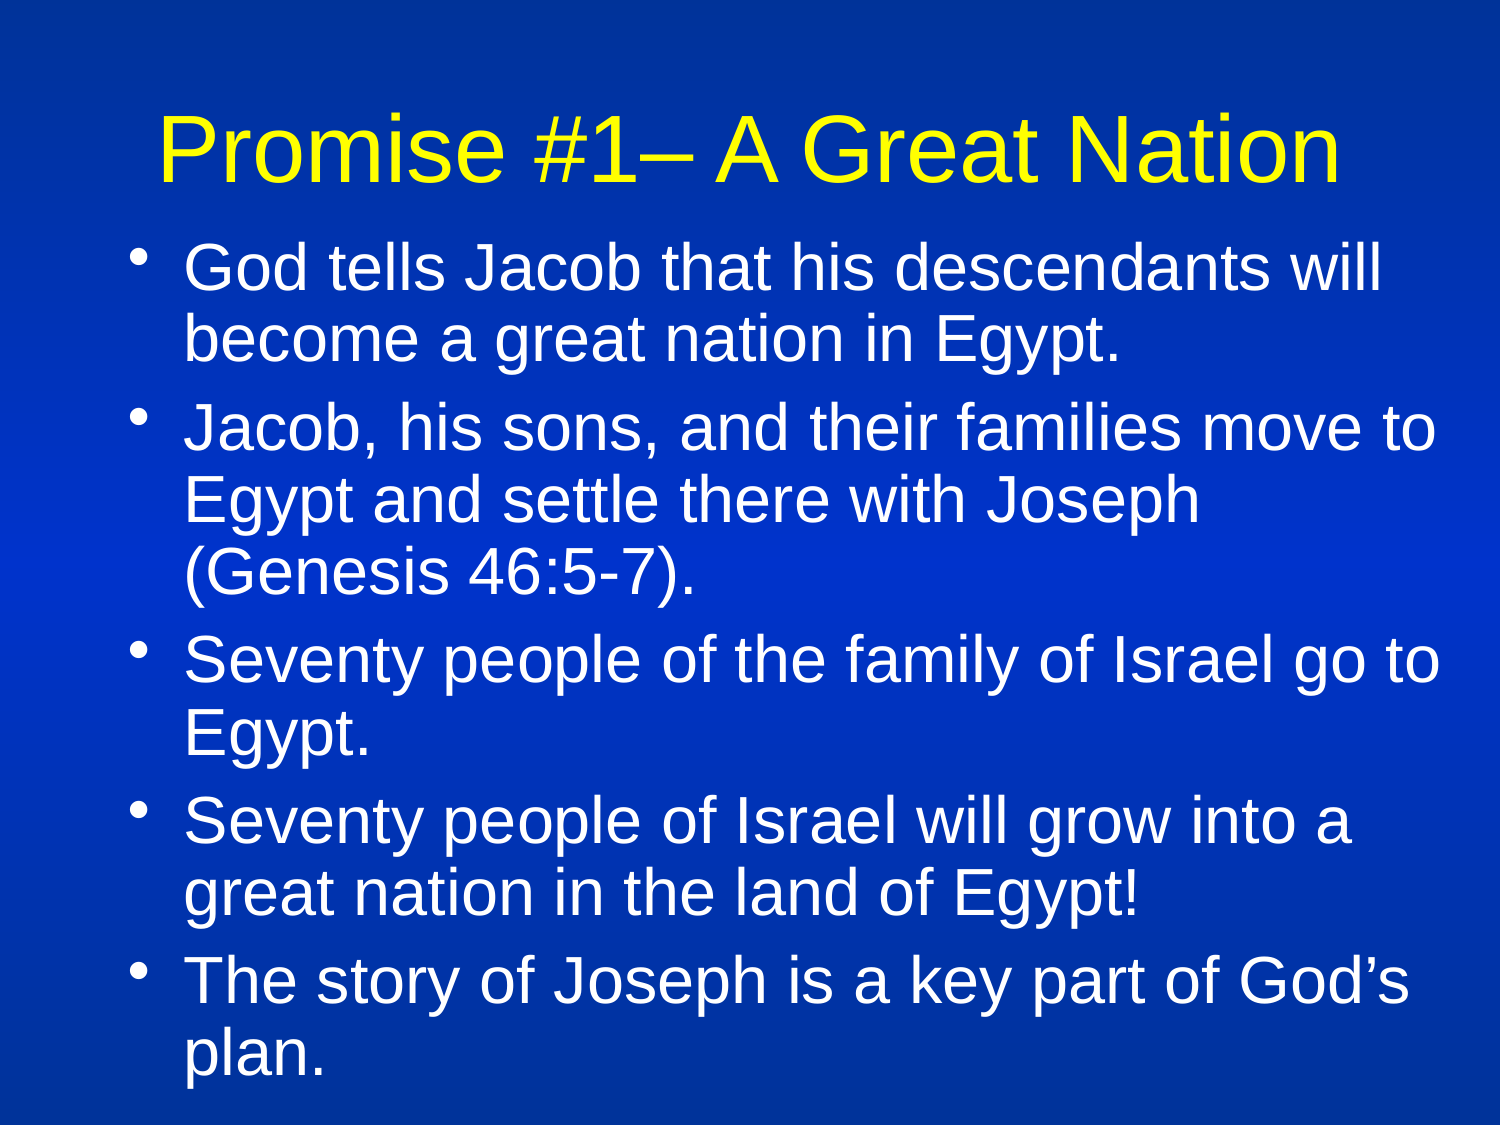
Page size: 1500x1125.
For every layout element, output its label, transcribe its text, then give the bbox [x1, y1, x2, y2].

title Promise #1– A Great Nation [37, 50, 1463, 238]
list God tells Jacob that his descendants will become a great nation in Egypt. Jacob, his sons, and their families move to Egypt and settle there with Joseph (Genesis 46:5-7). Seventy people of the family of Israel go to Egypt. Seventy people of Israel will grow into a great nation in the land of Egypt! The story of Joseph is a key part of God’s plan. [112, 224, 1475, 1113]
